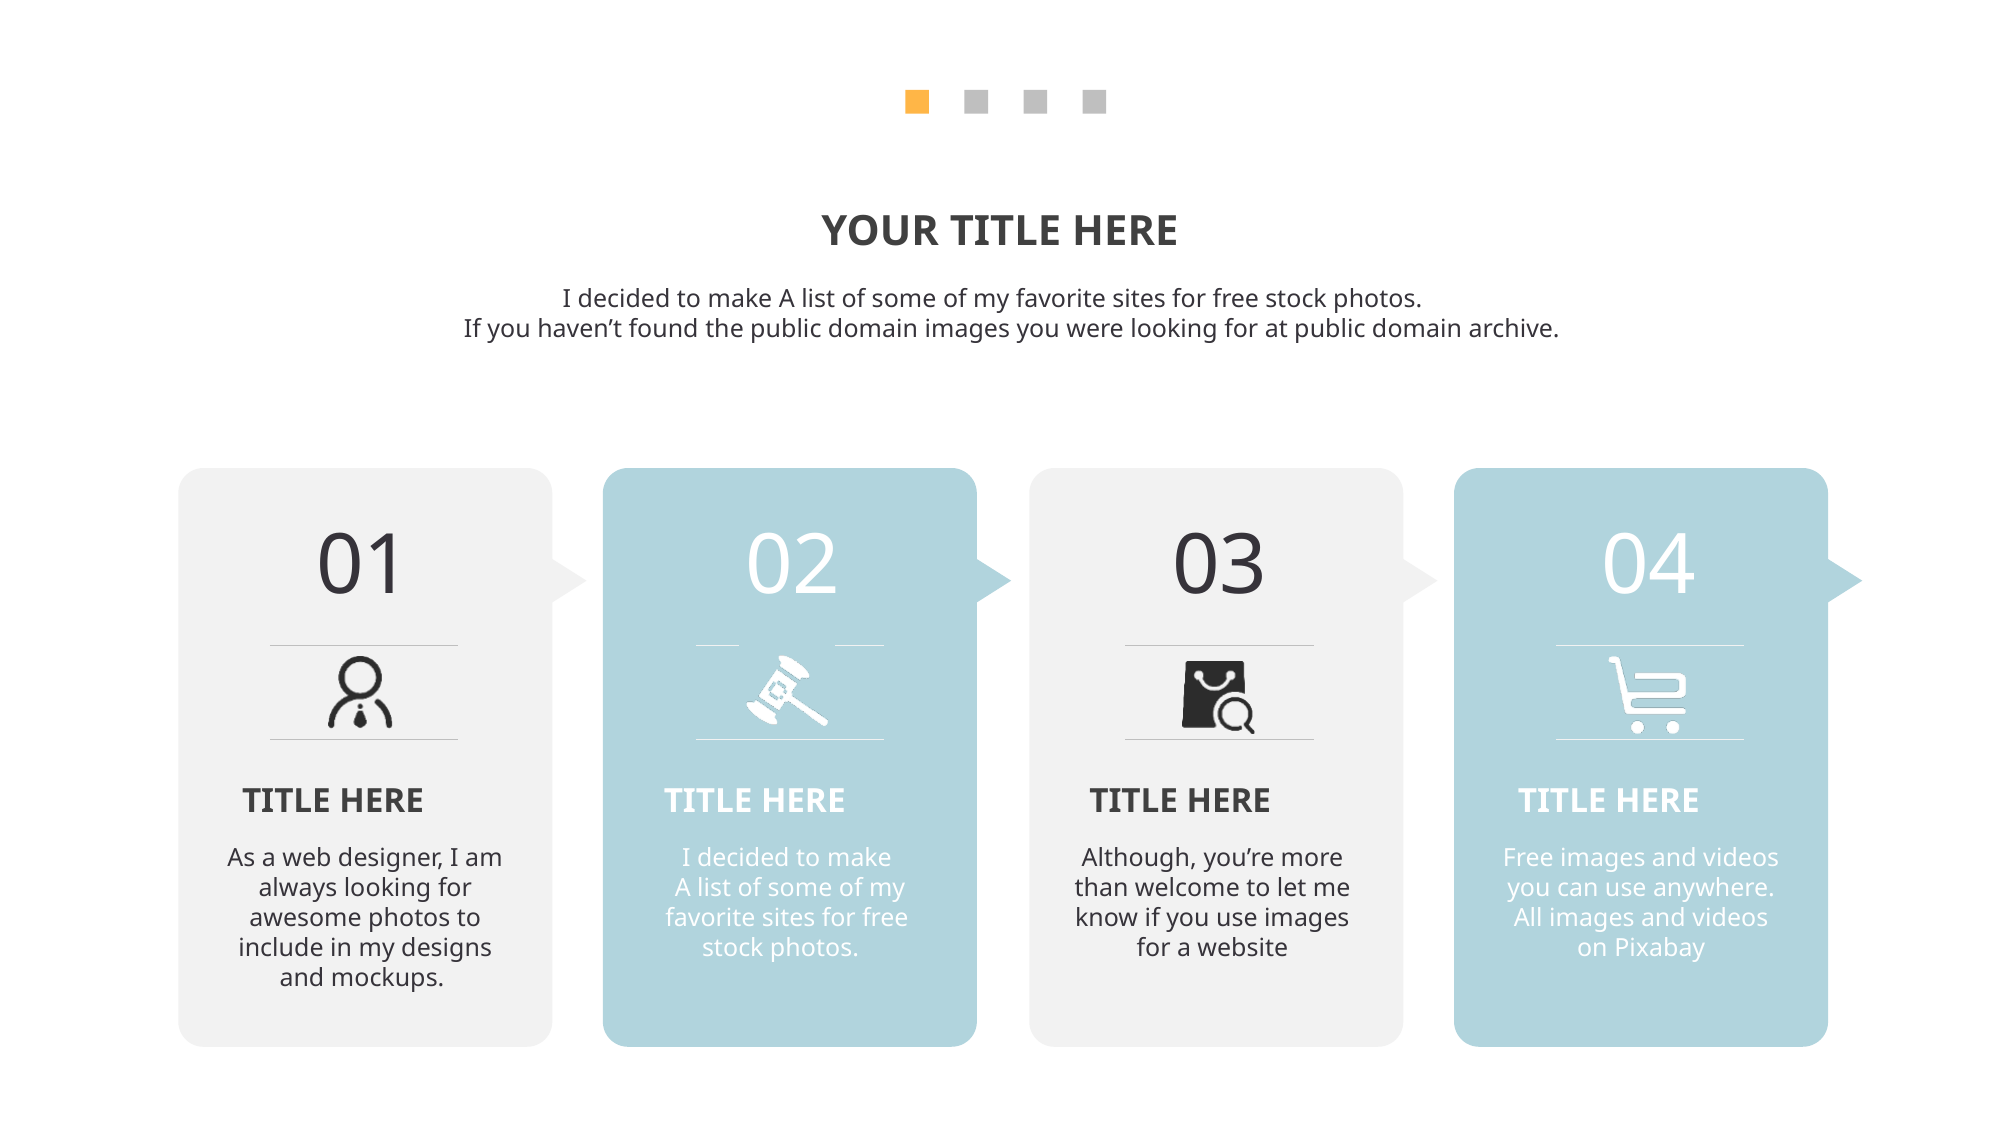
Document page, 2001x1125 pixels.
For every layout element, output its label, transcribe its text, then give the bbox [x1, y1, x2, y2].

text_box I decided to make A list of some of my favorite sites for free stock photos. If you haven’t found the public domain images you were looking for at public domain archive. [416, 275, 1583, 351]
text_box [602, 467, 1011, 1047]
text_box [963, 89, 989, 115]
text_box YOUR TITLE HERE [806, 196, 1194, 262]
text_box [1082, 89, 1107, 115]
text_box [904, 89, 930, 115]
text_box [1029, 467, 1438, 1047]
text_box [1454, 467, 1863, 1047]
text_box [178, 467, 587, 1047]
text_box [1023, 89, 1048, 115]
